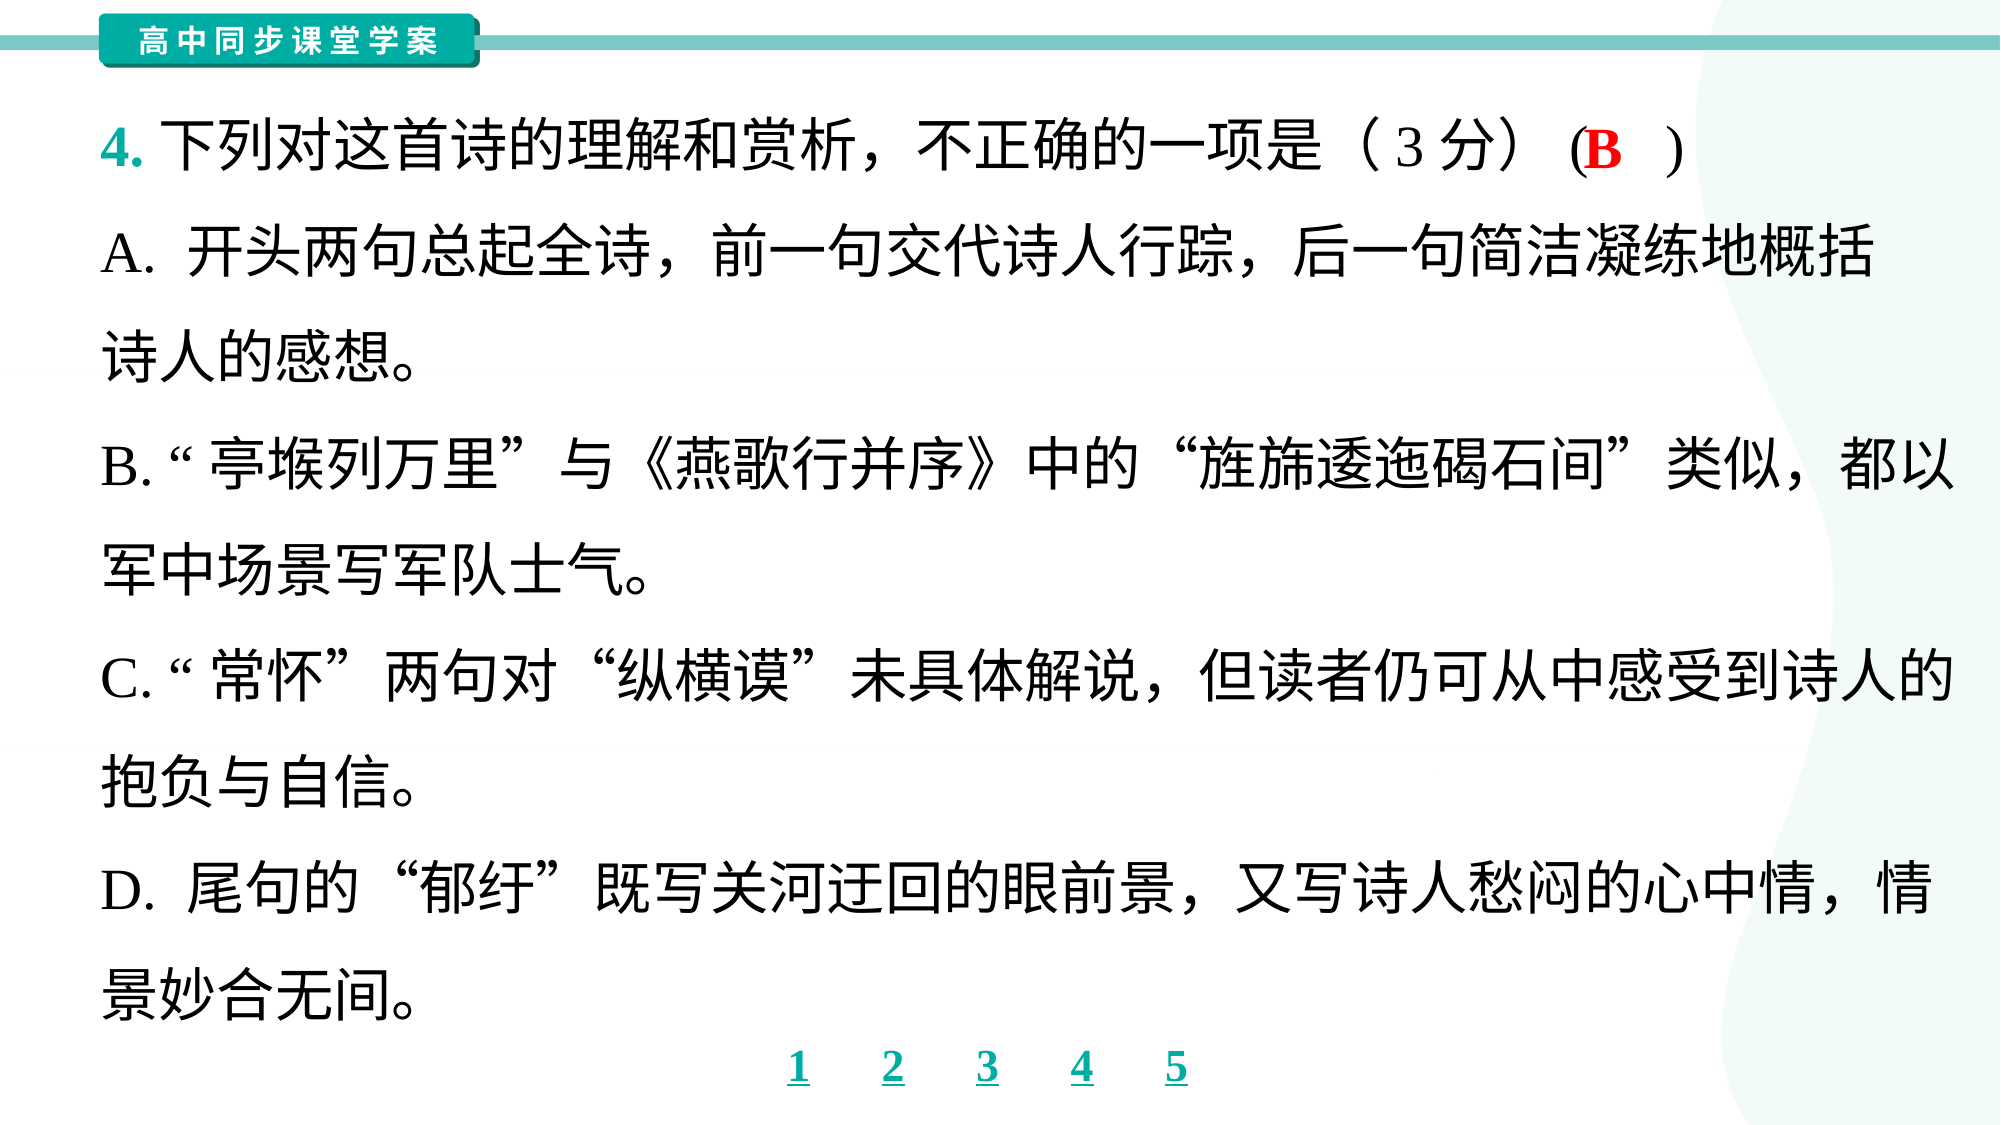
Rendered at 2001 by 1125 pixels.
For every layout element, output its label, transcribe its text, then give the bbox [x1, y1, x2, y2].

text_box 4.下列对这首诗的理解和赏析，不正确的一项是（3分）( ) [100, 76, 1562, 177]
text_box A. 开头两句总起全诗，前一句交代诗人行踪，后一句简洁凝练地概括 诗人的感想。 B. “亭堠列万里”与《燕歌行并序》中的“旌旆逶迤碣石间”类似，都以 军中场景写军队士气。 C. “常怀”两句对“纵横谟”未具体解说，但读者仍可从中感受到诗人的 抱负与自信。 D. 尾句的“郁纡”既写关河迂回的眼前景，又写诗人愁闷的心中情，情 景妙合无间。 [100, 177, 1899, 1028]
text_box B [1562, 76, 1644, 177]
text_box 4.下列对这首诗的理解和赏析，不正确的一项是（3分）( ) [1644, 76, 1899, 177]
picture [0, 0, 2000, 1125]
